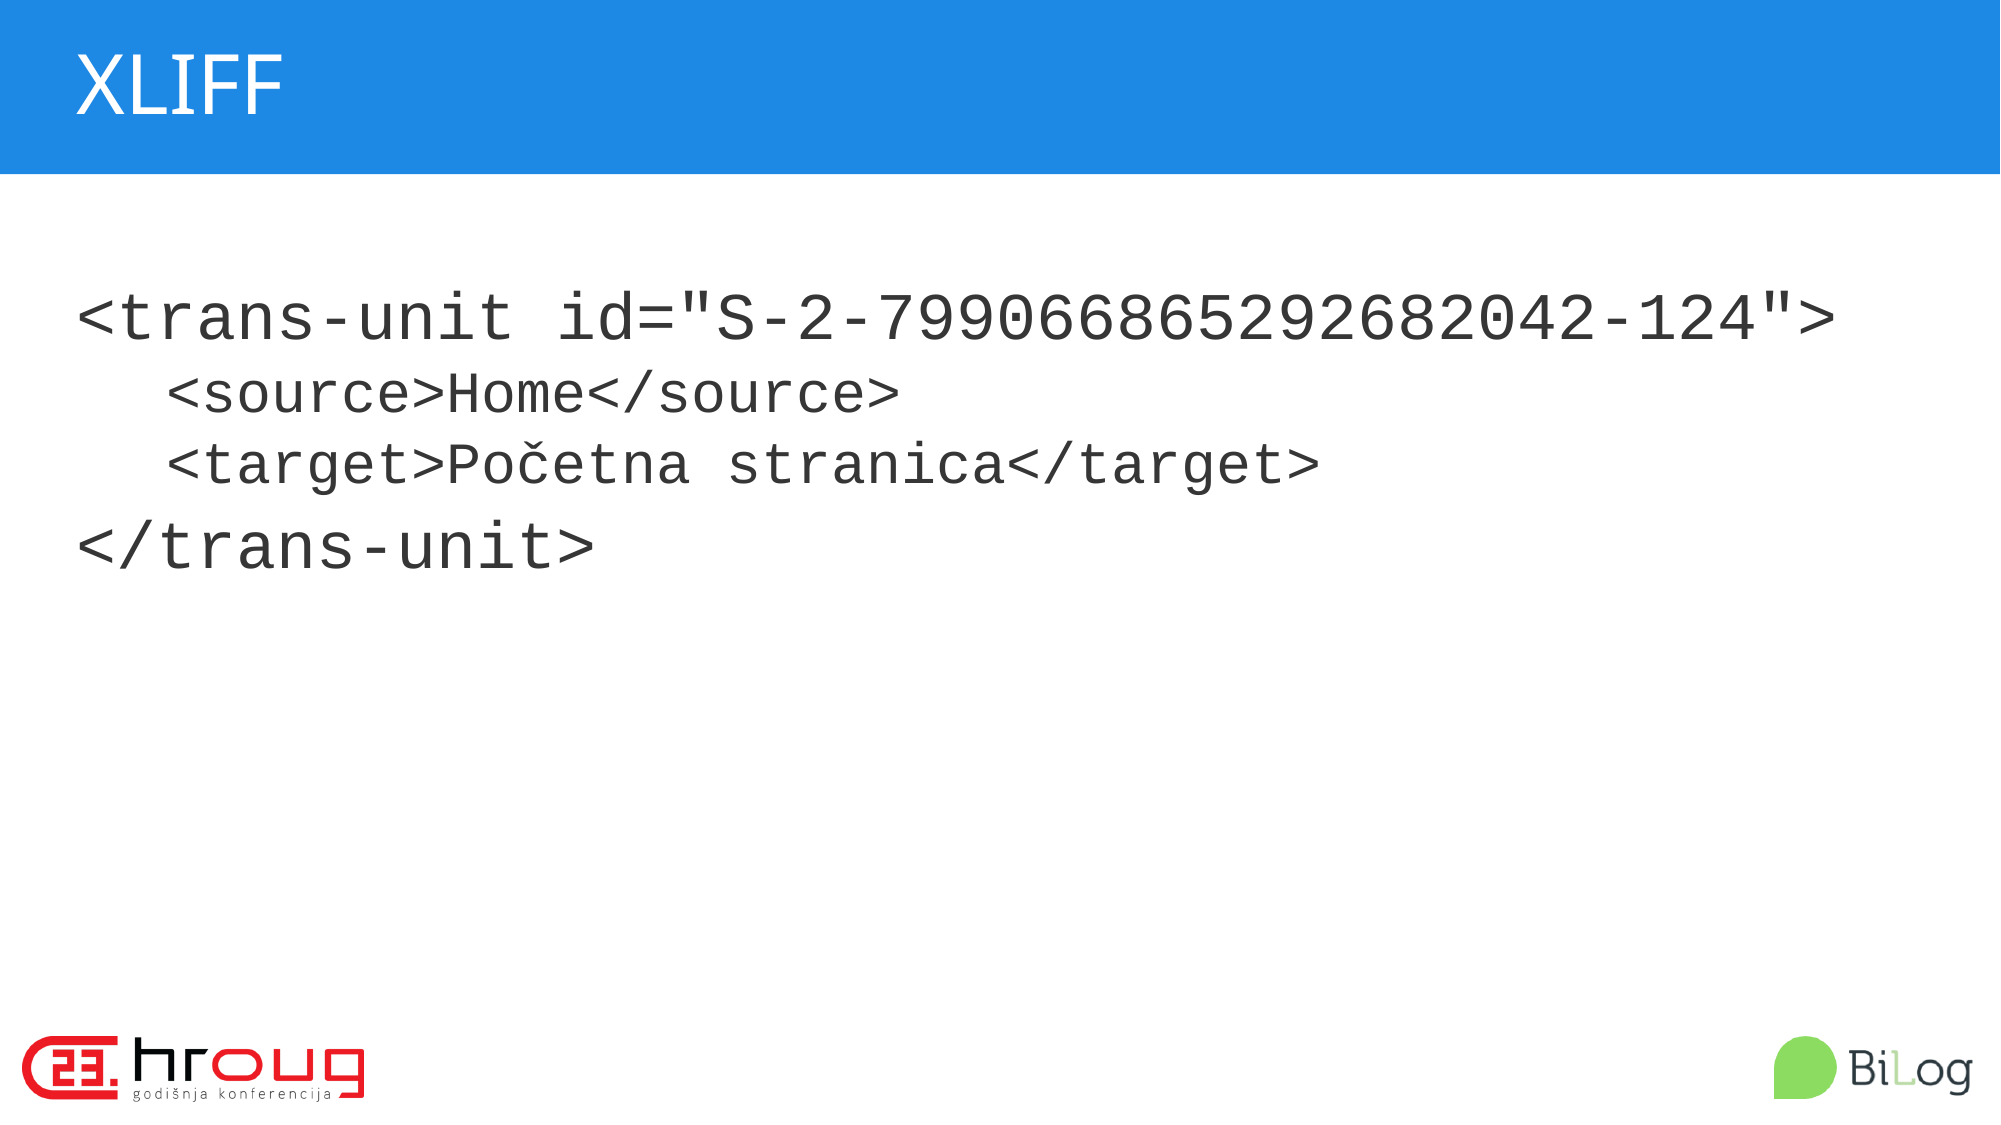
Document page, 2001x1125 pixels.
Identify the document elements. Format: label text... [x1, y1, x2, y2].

title XLIFF [61, 0, 1942, 175]
picture [22, 1036, 364, 1102]
list <trans-unit id="S-2-799066865292682042-124"> <source>Home</source> <target>Početna stranica</target> </trans-unit> [61, 274, 1942, 989]
picture [1749, 1012, 2000, 1125]
